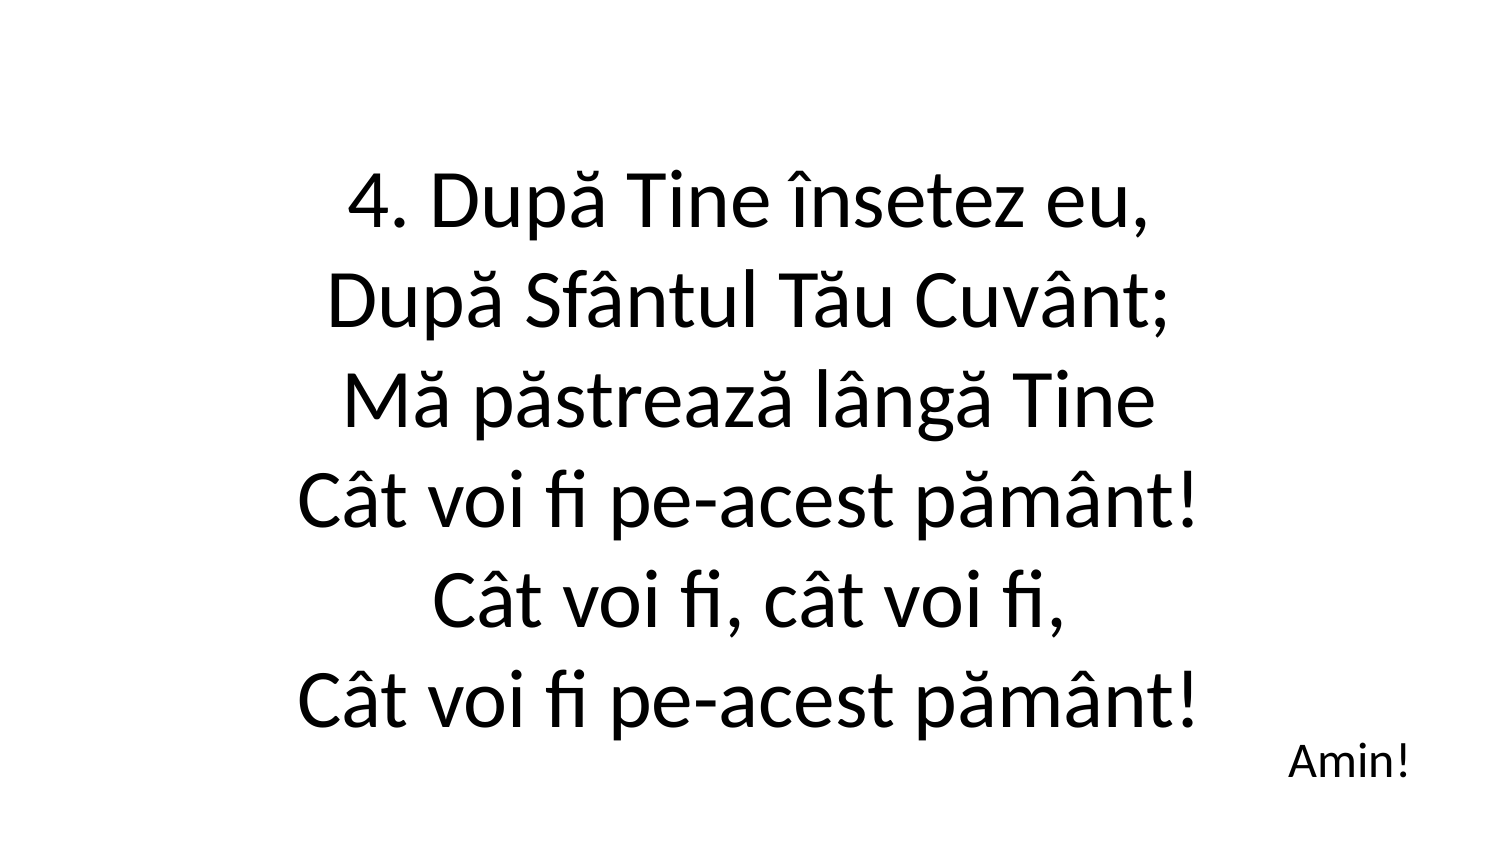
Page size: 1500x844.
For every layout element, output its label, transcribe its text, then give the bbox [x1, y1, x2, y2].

text_box 4. După Tine însetez eu, După Sfântul Tău Cuvânt; Mă păstrează lângă Tine Cât voi fi pe-acest pământ! Cât voi fi, cât voi fi, Cât voi fi pe-acest pământ! [282, 92, 1218, 752]
text_box Amin! [1273, 674, 1427, 795]
